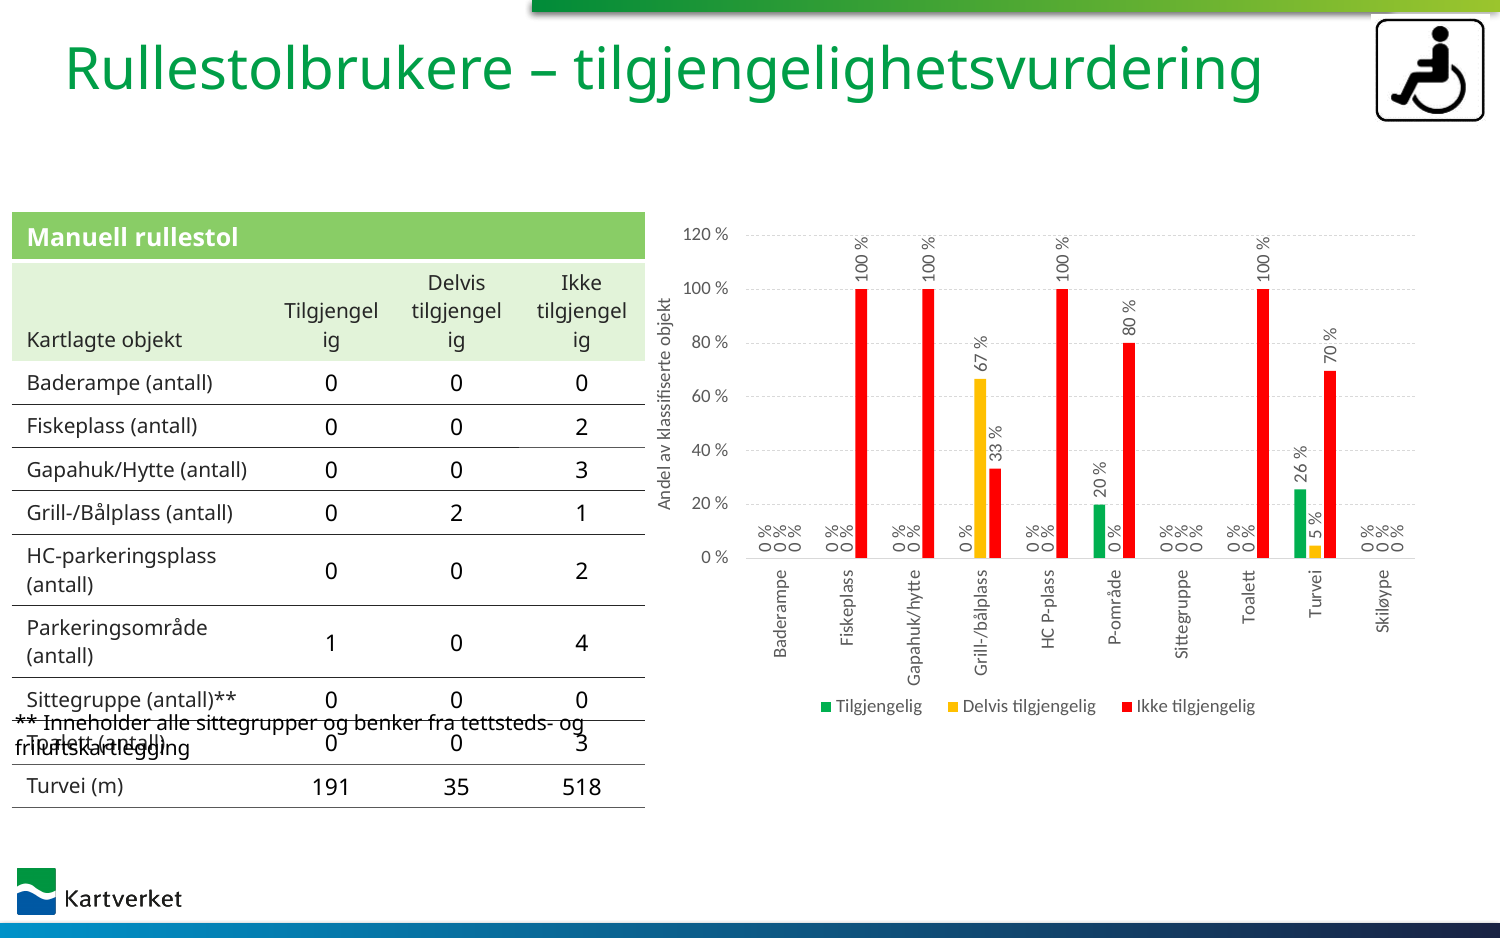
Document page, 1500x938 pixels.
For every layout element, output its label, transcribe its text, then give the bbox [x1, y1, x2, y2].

table_cell 0 [269, 361, 394, 404]
table_cell 2 [519, 405, 638, 447]
table_cell 0 [269, 448, 394, 490]
table_cell 0 [269, 535, 394, 605]
table_cell Grill-/Bålplass (antall) [12, 491, 269, 534]
table_cell 0 [394, 606, 519, 677]
table_cell 0 [394, 448, 519, 490]
text_box ** Inneholder alle sittegrupper og benker fra tettsteds- og friluftskartlegging [0, 702, 745, 768]
table_cell Kartlagte objekt [12, 263, 269, 361]
table_cell 0 [519, 361, 638, 404]
table_cell Gapahuk/Hytte (antall) [12, 448, 269, 490]
table_cell 0 [519, 678, 638, 702]
table_cell 0 [394, 405, 519, 447]
table_cell 4 [519, 606, 638, 677]
table_cell 0 [394, 678, 519, 702]
table_cell 0 [394, 361, 519, 404]
table_cell 0 [269, 678, 394, 702]
table_cell Fiskeplass (antall) [12, 405, 269, 447]
table_cell Sittegruppe (antall)** [12, 678, 269, 702]
table_cell Ikke tilgjengelig [519, 263, 638, 361]
text_box Rullestolbrukere – tilgjengelighetsvurdering [49, 12, 1372, 109]
table_cell 0 [394, 535, 519, 605]
picture [1371, 13, 1491, 127]
table_cell Delvis tilgjengelig [394, 263, 519, 361]
table_cell 0 [269, 491, 394, 534]
table_cell 2 [519, 535, 638, 605]
table_cell Tilgjengelig [269, 263, 394, 361]
table_cell 1 [519, 491, 638, 534]
table_cell 2 [394, 491, 519, 534]
table_cell 191 [269, 768, 394, 807]
table_cell 518 [519, 768, 645, 807]
table_cell 1 [269, 606, 394, 677]
picture [643, 218, 1427, 728]
table_header Manuell rullestol [12, 212, 645, 259]
table_cell 35 [394, 768, 519, 807]
table_cell 0 [269, 405, 394, 447]
table_cell Turvei (m) [12, 768, 269, 807]
table_cell 3 [519, 448, 638, 490]
table_cell Baderampe (antall) [12, 361, 269, 404]
table_cell Parkeringsområde (antall) [12, 606, 269, 677]
table_cell HC-parkeringsplass (antall) [12, 535, 269, 605]
